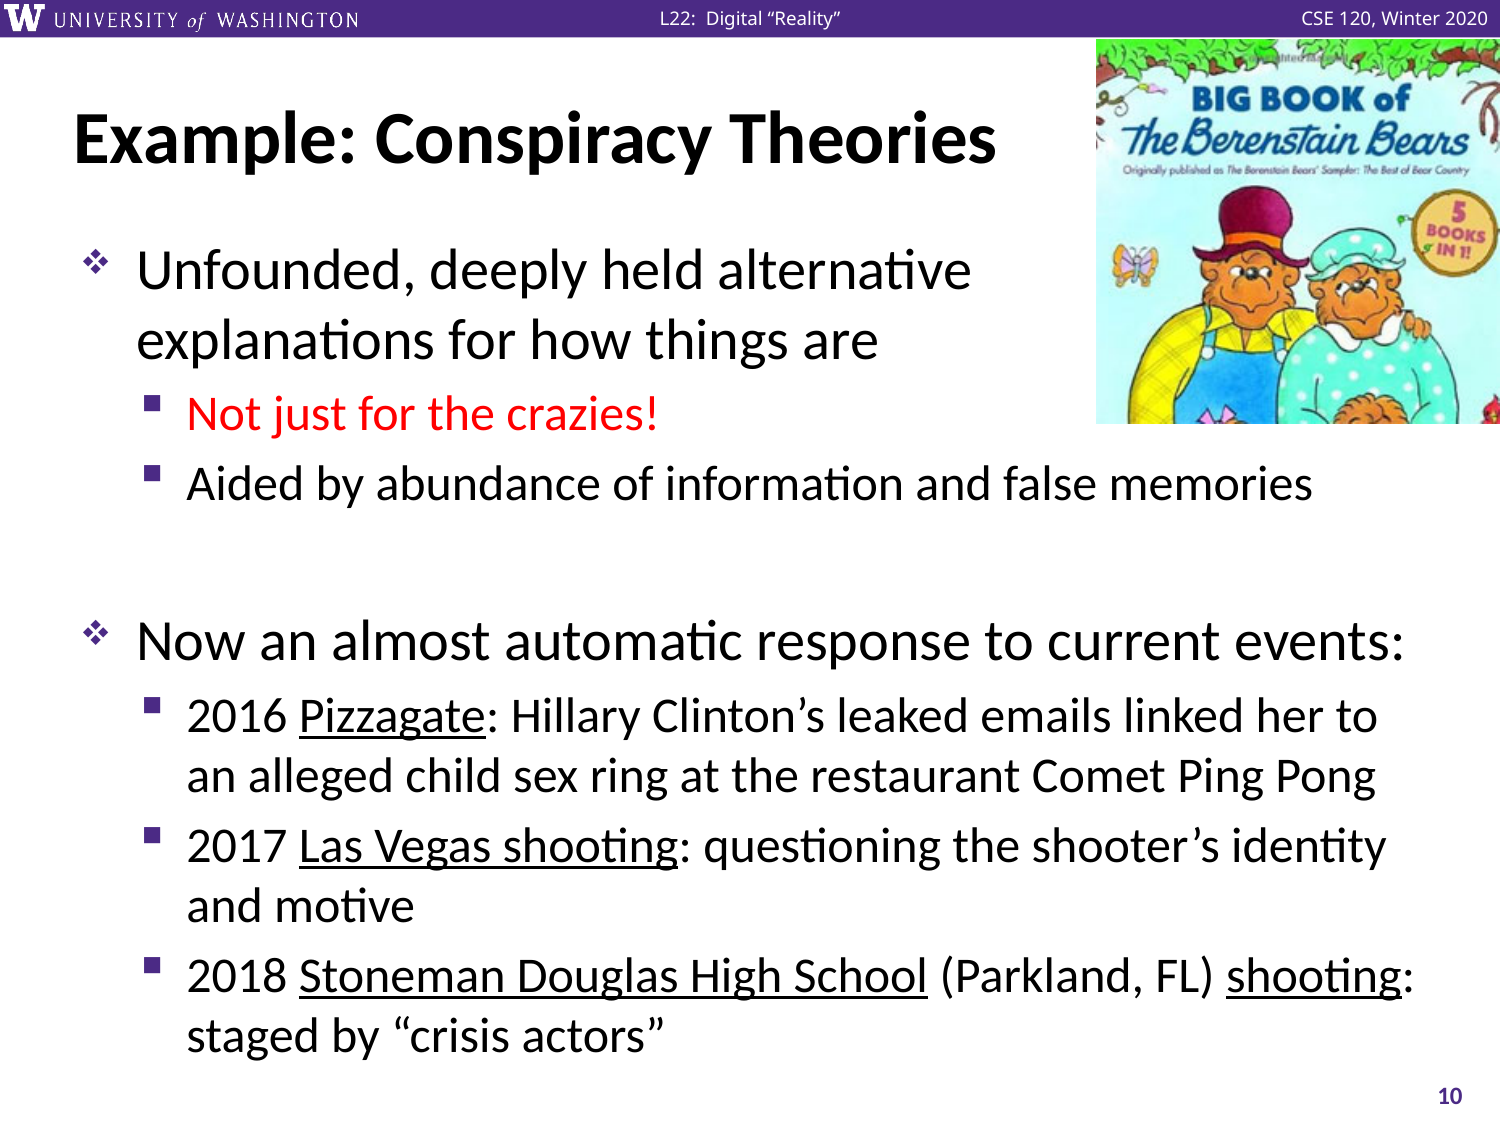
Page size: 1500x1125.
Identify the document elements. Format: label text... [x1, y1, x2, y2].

picture [1096, 38, 1500, 424]
picture [4, 4, 358, 32]
title Example: Conspiracy Theories [58, 71, 1091, 197]
slide_number 10 [1400, 1065, 1500, 1125]
list Unfounded, deeply held alternative explanations for how things are Not just for the crazies! Aided by abundance of information and false memories Now an almost automatic response to current events: 2016 Pizzagate: Hillary Clinton’s leaked emails linked her to an alleged child sex ring at the restaurant Comet Ping Pong 2017 Las Vegas shooting: questioning the shooter’s identity and motive 2018 Stoneman Douglas High School (Parkland, FL) shooting: staged by “crisis actors” [64, 223, 1438, 1040]
